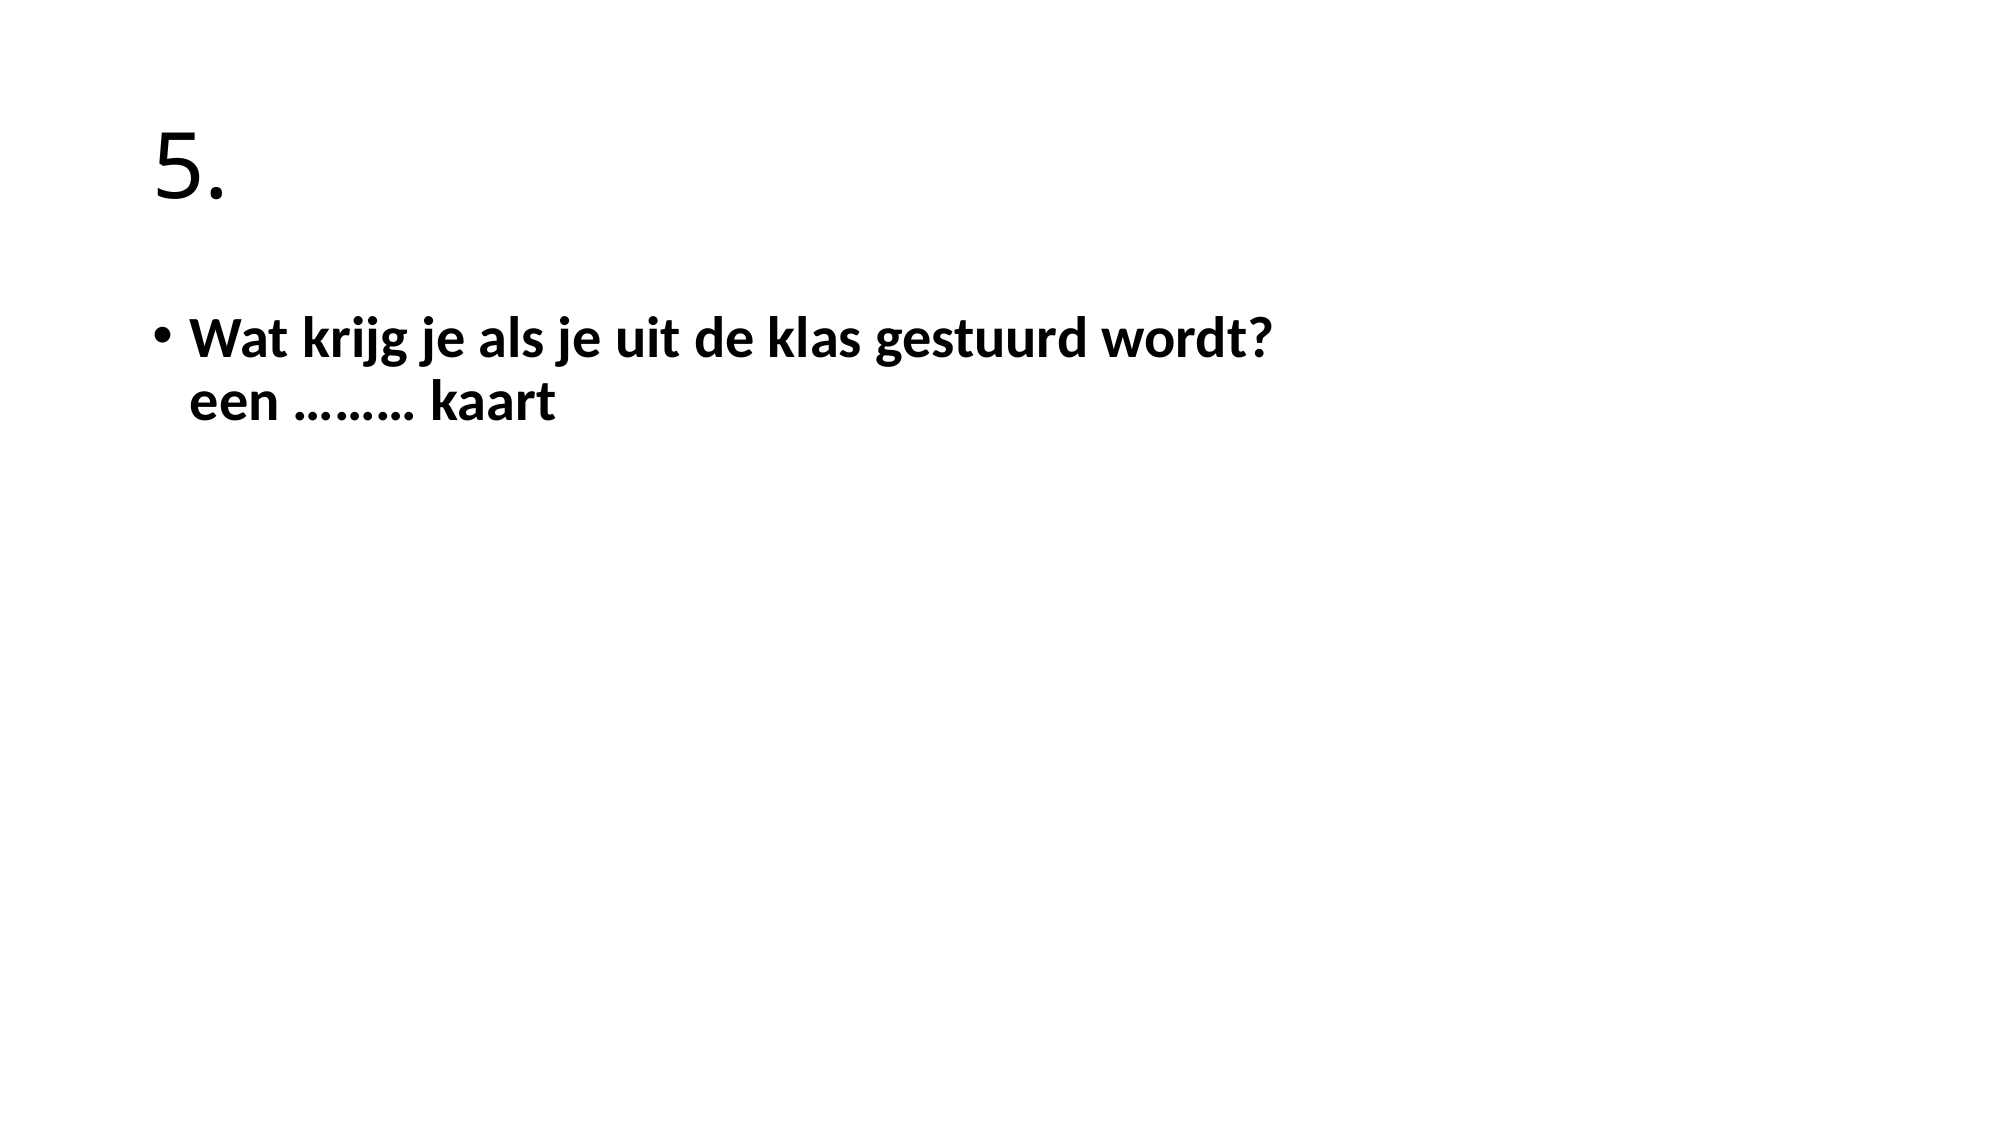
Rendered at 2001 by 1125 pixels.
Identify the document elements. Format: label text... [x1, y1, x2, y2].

title 5. [137, 59, 1863, 278]
list Wat krijg je als je uit de klas gestuurd wordt? een ……… kaart [137, 299, 1863, 1014]
